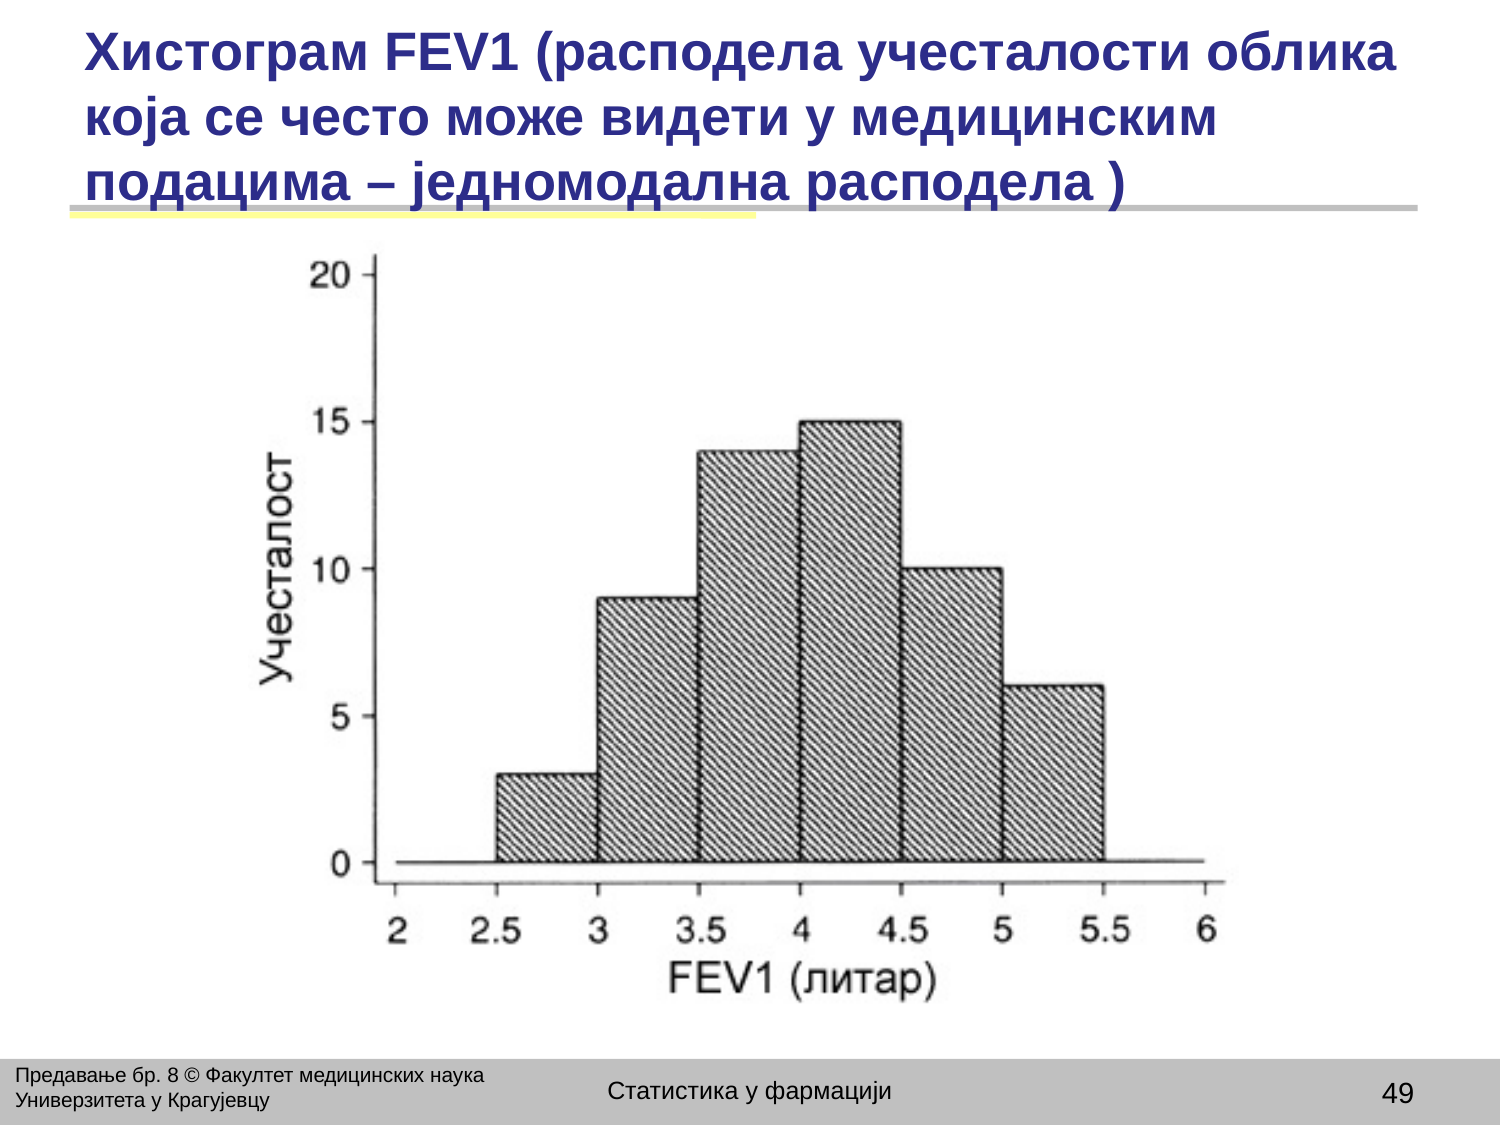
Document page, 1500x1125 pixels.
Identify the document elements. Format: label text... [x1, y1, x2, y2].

title Хистограм FEV1 (расподела учесталости облика која се често може видети у медицинским подацима – једномодална расподела ) [69, 19, 1426, 208]
slide_number 49 [1079, 1066, 1430, 1125]
footer Статистика у фармацији [512, 1066, 988, 1125]
slide_number Предавање бр. 8 © Факултет медицинских наука Универзитета у Крагујевцу [0, 1053, 631, 1108]
picture [248, 239, 1240, 1018]
